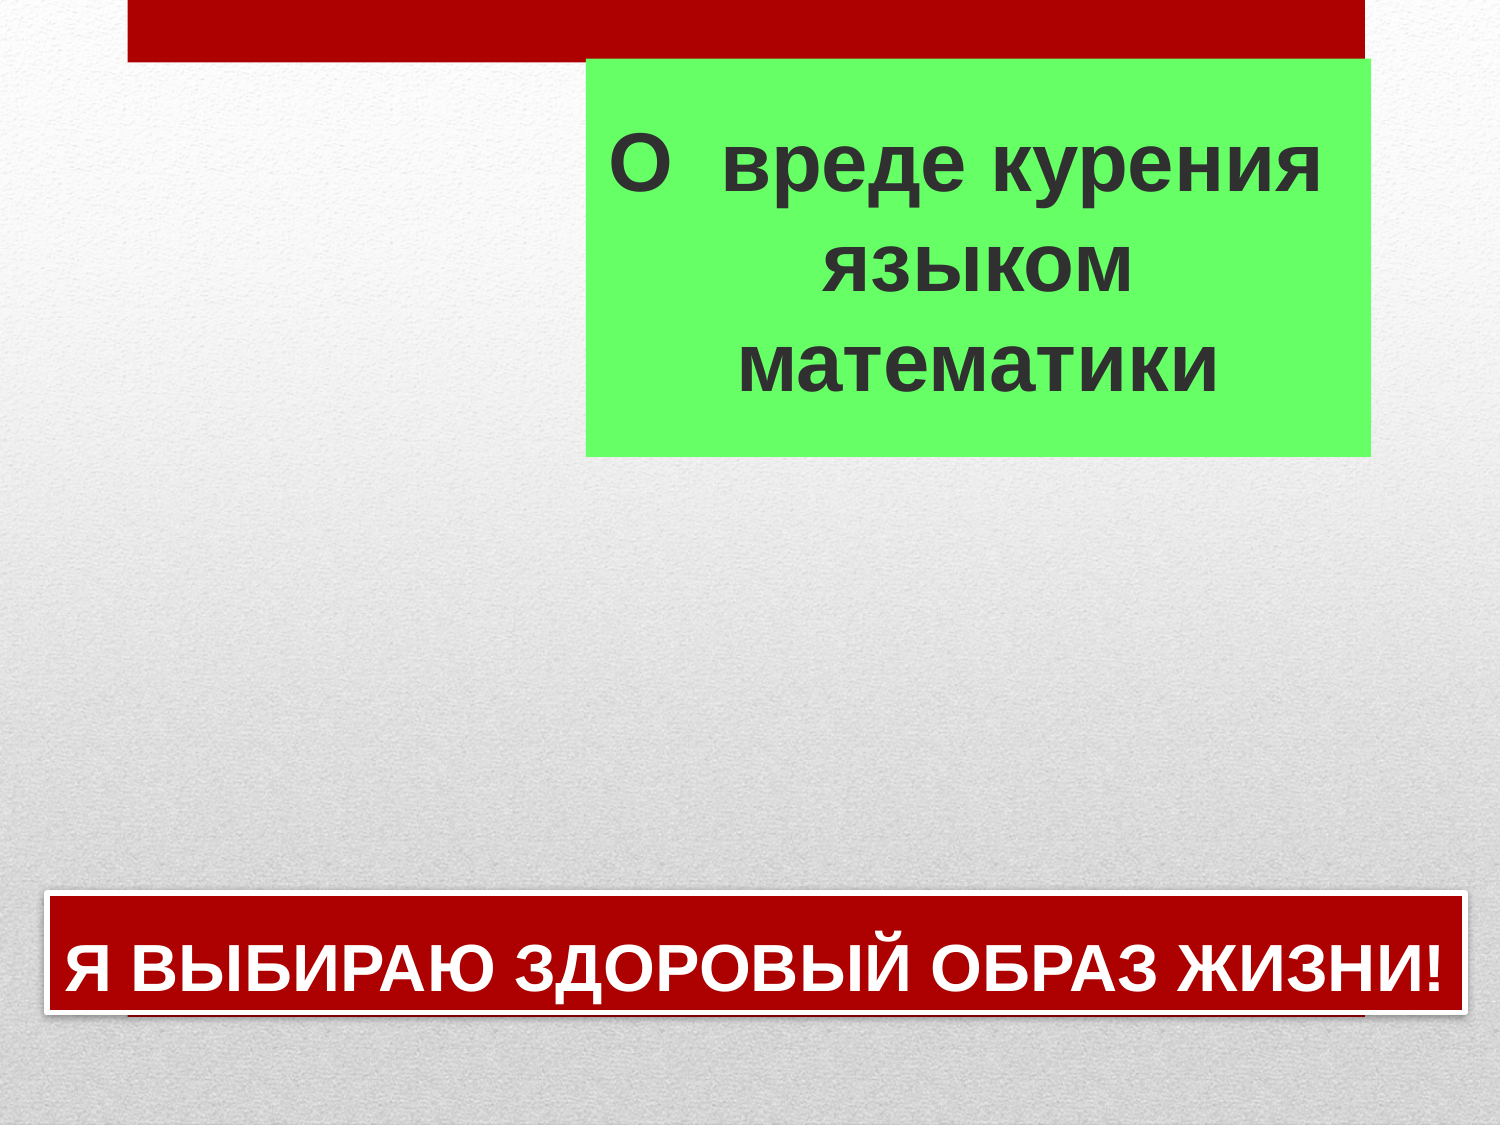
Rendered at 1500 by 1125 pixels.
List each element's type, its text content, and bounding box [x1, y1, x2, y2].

list О вреде курения языком математики [585, 58, 1372, 457]
title Я ВЫБИРАЮ ЗДОРОВЫЙ ОБРАЗ ЖИЗНИ! [44, 890, 1468, 1015]
